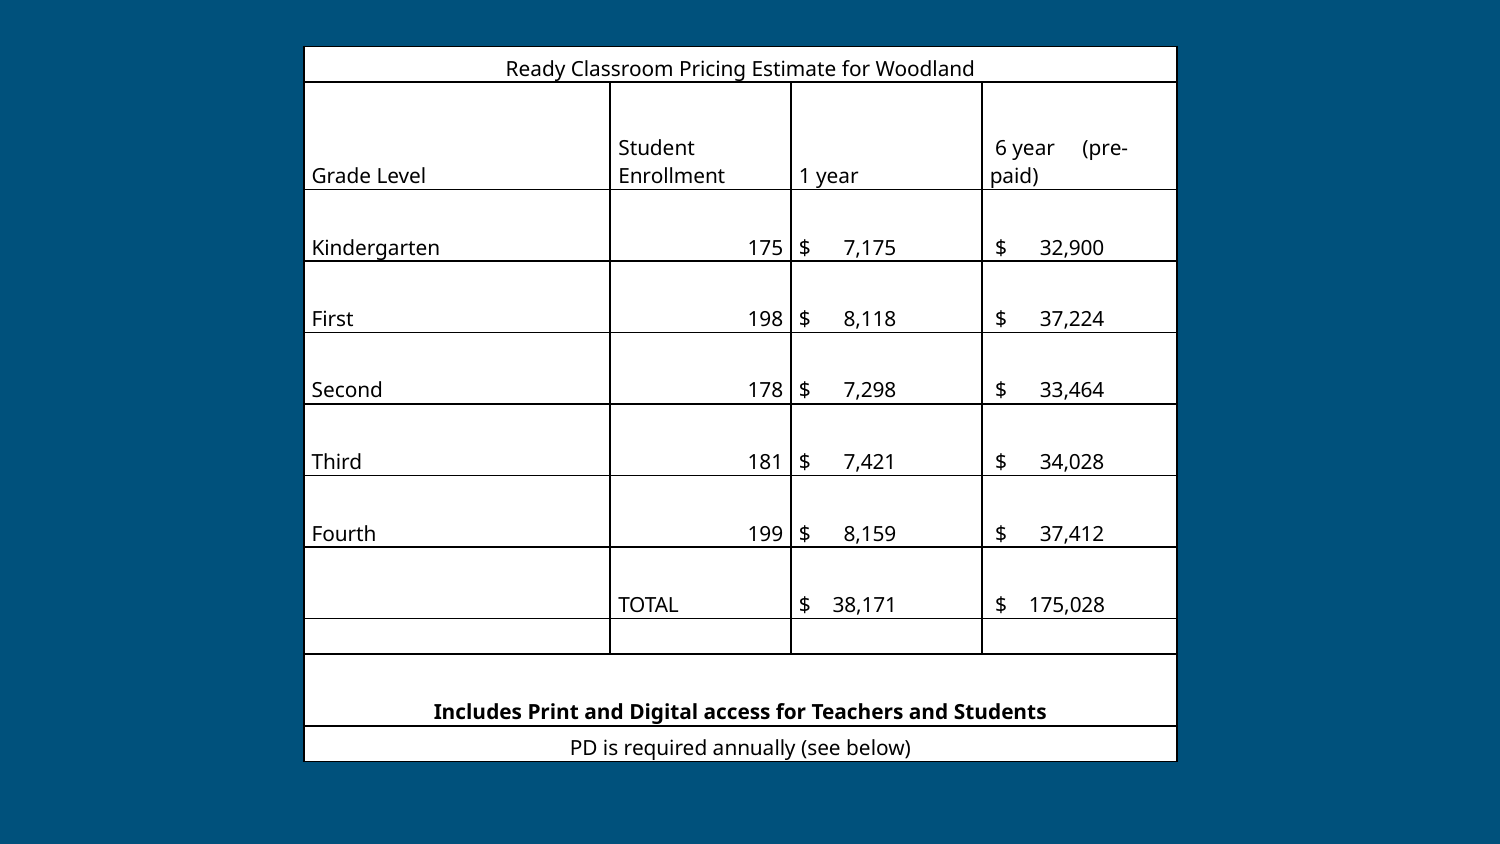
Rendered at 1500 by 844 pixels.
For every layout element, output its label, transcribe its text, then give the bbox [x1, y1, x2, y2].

table_cell Third [305, 405, 609, 475]
table_cell 6 year (pre-paid) [983, 83, 1176, 189]
table_cell TOTAL [611, 548, 790, 618]
table_cell Grade Level [305, 83, 609, 189]
table_cell $ 7,175 [792, 190, 981, 260]
table_cell $ 7,421 [792, 405, 981, 475]
table_cell PD is required annually (see below) [305, 727, 1176, 761]
table_cell $ 7,298 [792, 333, 981, 403]
table_cell $ 175,028 [983, 548, 1176, 618]
table_cell $ 38,171 [792, 548, 981, 618]
table_cell 175 [611, 190, 790, 260]
table_cell [611, 619, 790, 653]
table_cell Student Enrollment [611, 83, 790, 189]
table_cell Fourth [305, 476, 609, 546]
table_cell 198 [611, 262, 790, 332]
table_cell 1 year [792, 83, 981, 189]
table_cell $ 8,118 [792, 262, 981, 332]
table_cell $ 37,412 [983, 476, 1176, 546]
table_cell First [305, 262, 609, 332]
table_cell [983, 619, 1176, 653]
table_cell $ 32,900 [983, 190, 1176, 260]
table_cell Kindergarten [305, 190, 609, 260]
table_cell [792, 619, 981, 653]
table_cell Includes Print and Digital access for Teachers and Students [305, 655, 1176, 725]
table_cell [305, 619, 609, 653]
table_cell $ 8,159 [792, 476, 981, 546]
table_cell [305, 548, 609, 618]
table_cell 181 [611, 405, 790, 475]
table_cell Second [305, 333, 609, 403]
table_cell 199 [611, 476, 790, 546]
table_cell 178 [611, 333, 790, 403]
table_cell $ 34,028 [983, 405, 1176, 475]
table_header Ready Classroom Pricing Estimate for Woodland [305, 47, 1176, 81]
table_cell $ 33,464 [983, 333, 1176, 403]
table_cell $ 37,224 [983, 262, 1176, 332]
